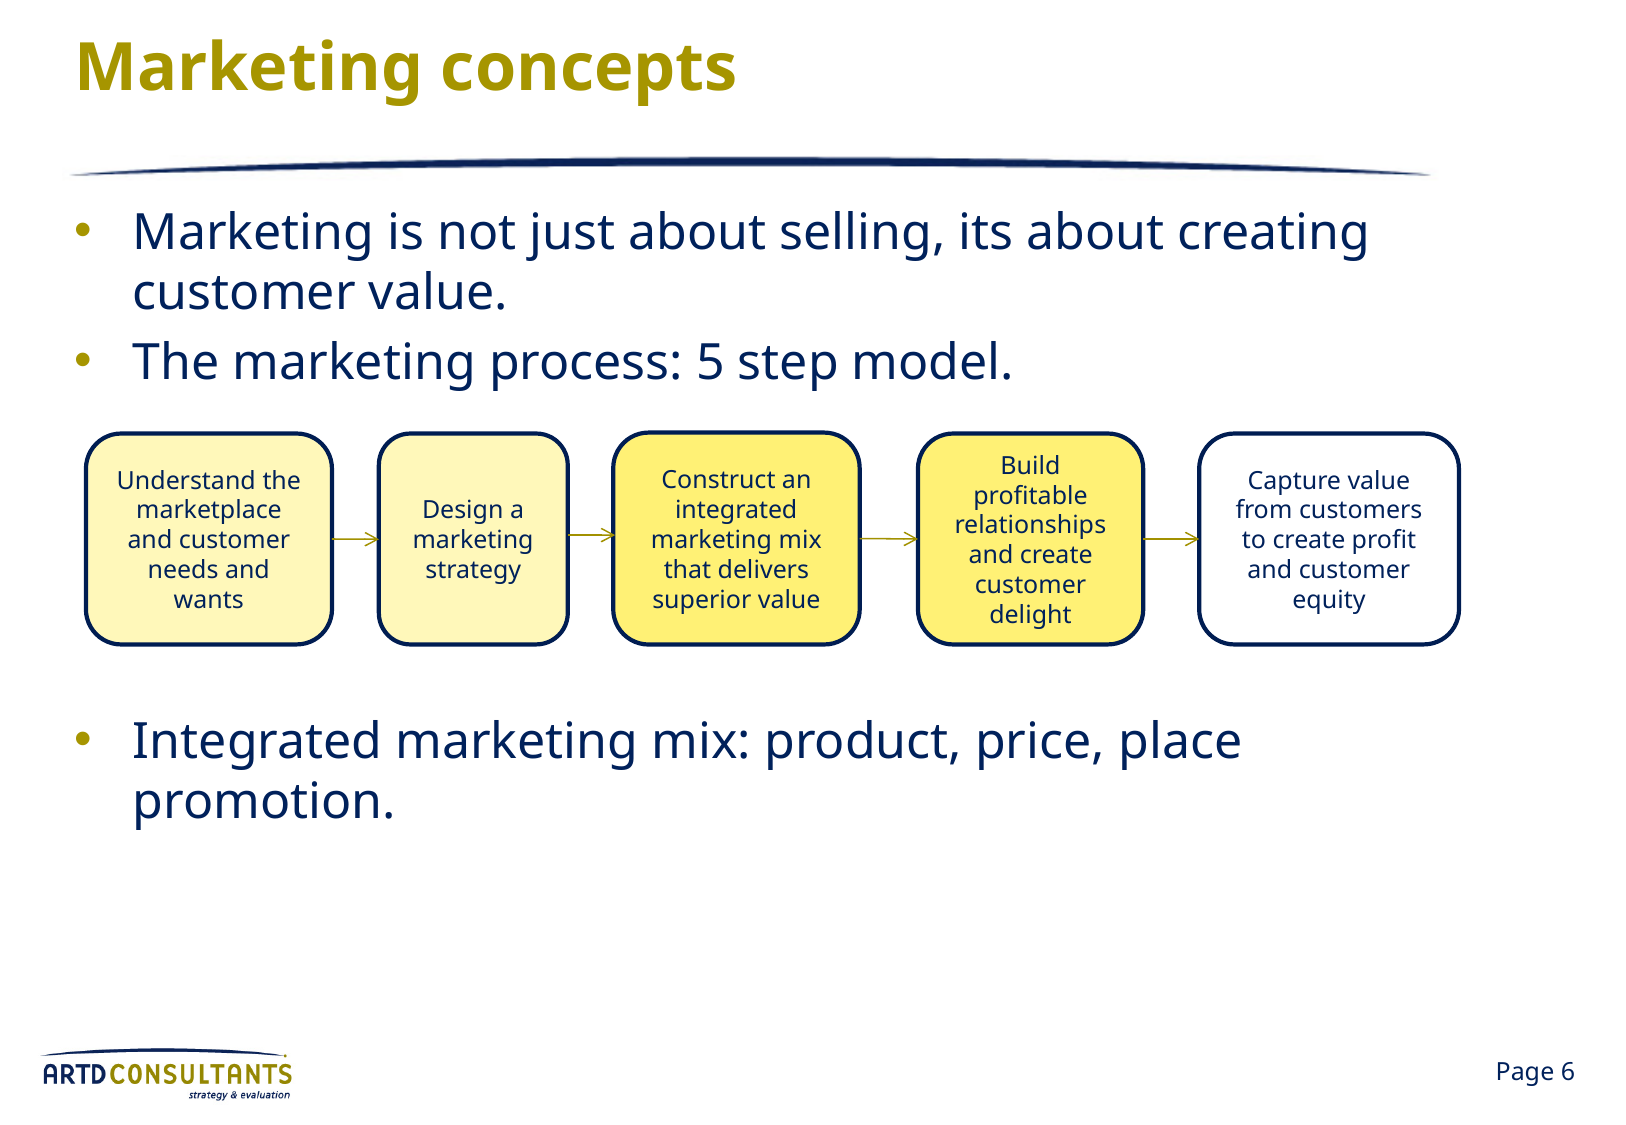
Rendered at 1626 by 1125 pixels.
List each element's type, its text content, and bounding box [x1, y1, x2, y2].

text_box Construct an integrated marketing mix that delivers superior value [611, 430, 862, 647]
text_box Build profitable relationships and create customer delight [915, 431, 1146, 647]
text_box Understand the marketplace and customer needs and wants [83, 431, 335, 647]
picture [62, 152, 1446, 188]
list Marketing is not just about selling, its about creating customer value. The marketing process: 5 step model. Integrated marketing mix: product, price, place promotion. [73, 198, 1482, 977]
slide_number Page 6 [1210, 1042, 1591, 1103]
text_box Design a marketing strategy [376, 431, 570, 647]
picture [27, 1042, 301, 1108]
title Marketing concepts [73, 23, 1482, 176]
text_box Capture value from customers to create profit and customer equity [1197, 431, 1462, 647]
